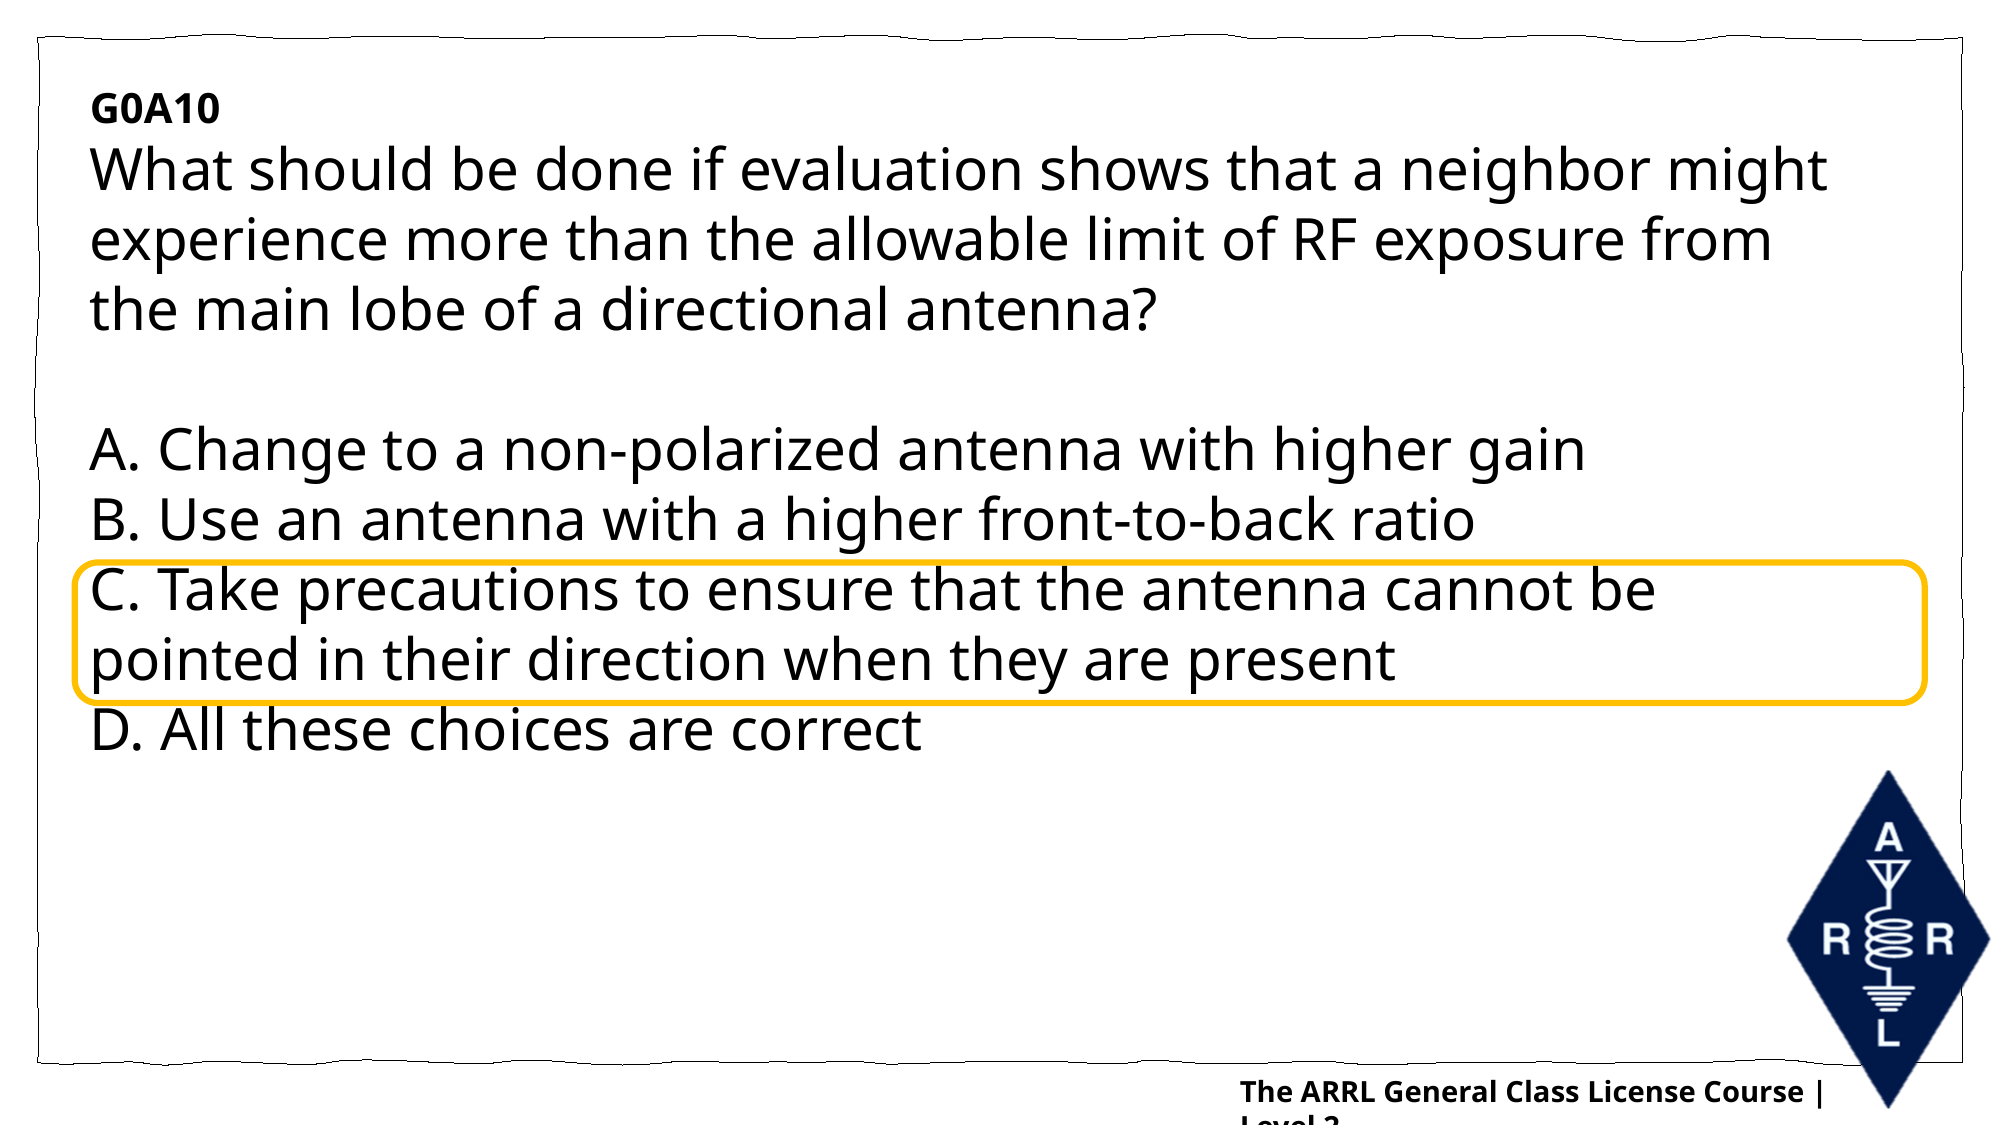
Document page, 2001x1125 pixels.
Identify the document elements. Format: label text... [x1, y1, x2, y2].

text_box G0A10 What should be done if evaluation shows that a neighbor might experience more than the allowable limit of RF exposure from the main lobe of a directional antenna? A. Change to a non-polarized antenna with higher gain B. Use an antenna with a higher front-to-back ratio C. Take precautions to ensure that the antenna cannot be pointed in their direction when they are present D. All these choices are correct [75, 690, 1850, 770]
picture [1773, 752, 1999, 1125]
text_box G0A10 What should be done if evaluation shows that a neighbor might experience more than the allowable limit of RF exposure from the main lobe of a directional antenna? A. Change to a non-polarized antenna with higher gain B. Use an antenna with a higher front-to-back ratio C. Take precautions to ensure that the antenna cannot be pointed in their direction when they are present D. All these choices are correct [75, 74, 1850, 575]
text_box [73, 561, 1926, 705]
